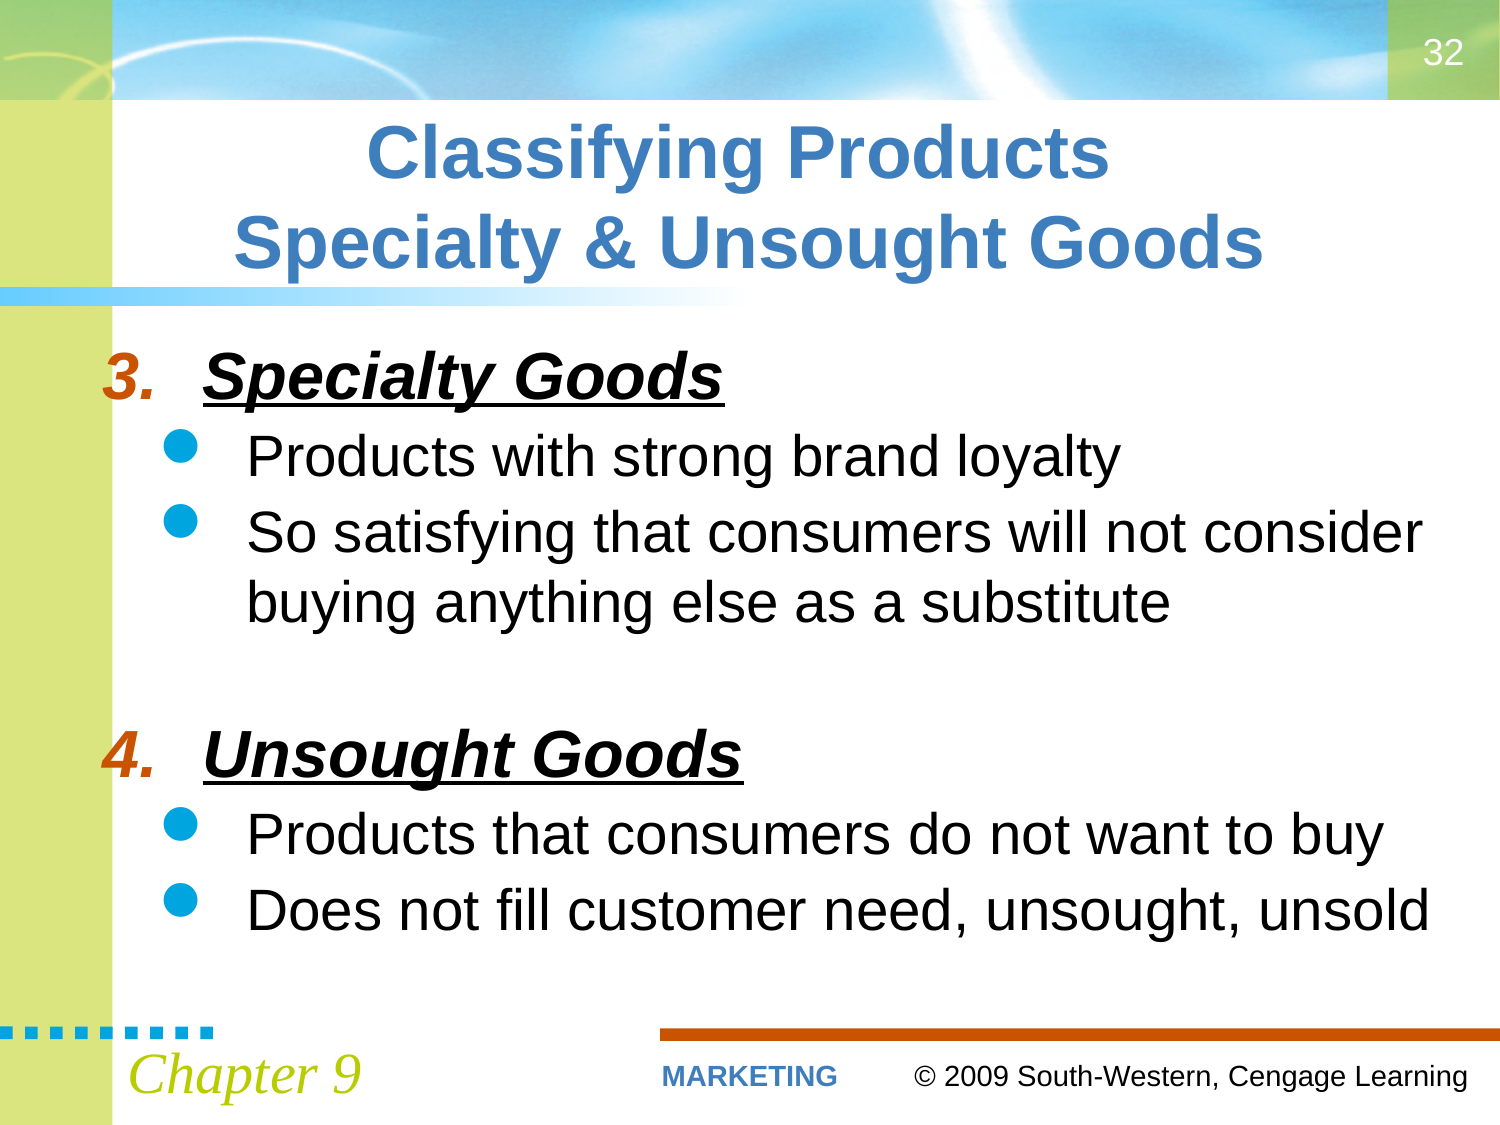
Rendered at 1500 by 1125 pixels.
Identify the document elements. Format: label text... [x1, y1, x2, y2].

list Specialty Goods Products with strong brand loyalty So satisfying that consumers will not consider buying anything else as a substitute Unsought Goods Products that consumers do not want to buy Does not fill customer need, unsought, unsold [87, 324, 1463, 1001]
slide_number 32 [1387, 0, 1500, 101]
title Classifying Products Specialty & Unsought Goods [112, 99, 1388, 288]
footer Chapter 9 [112, 1012, 638, 1113]
